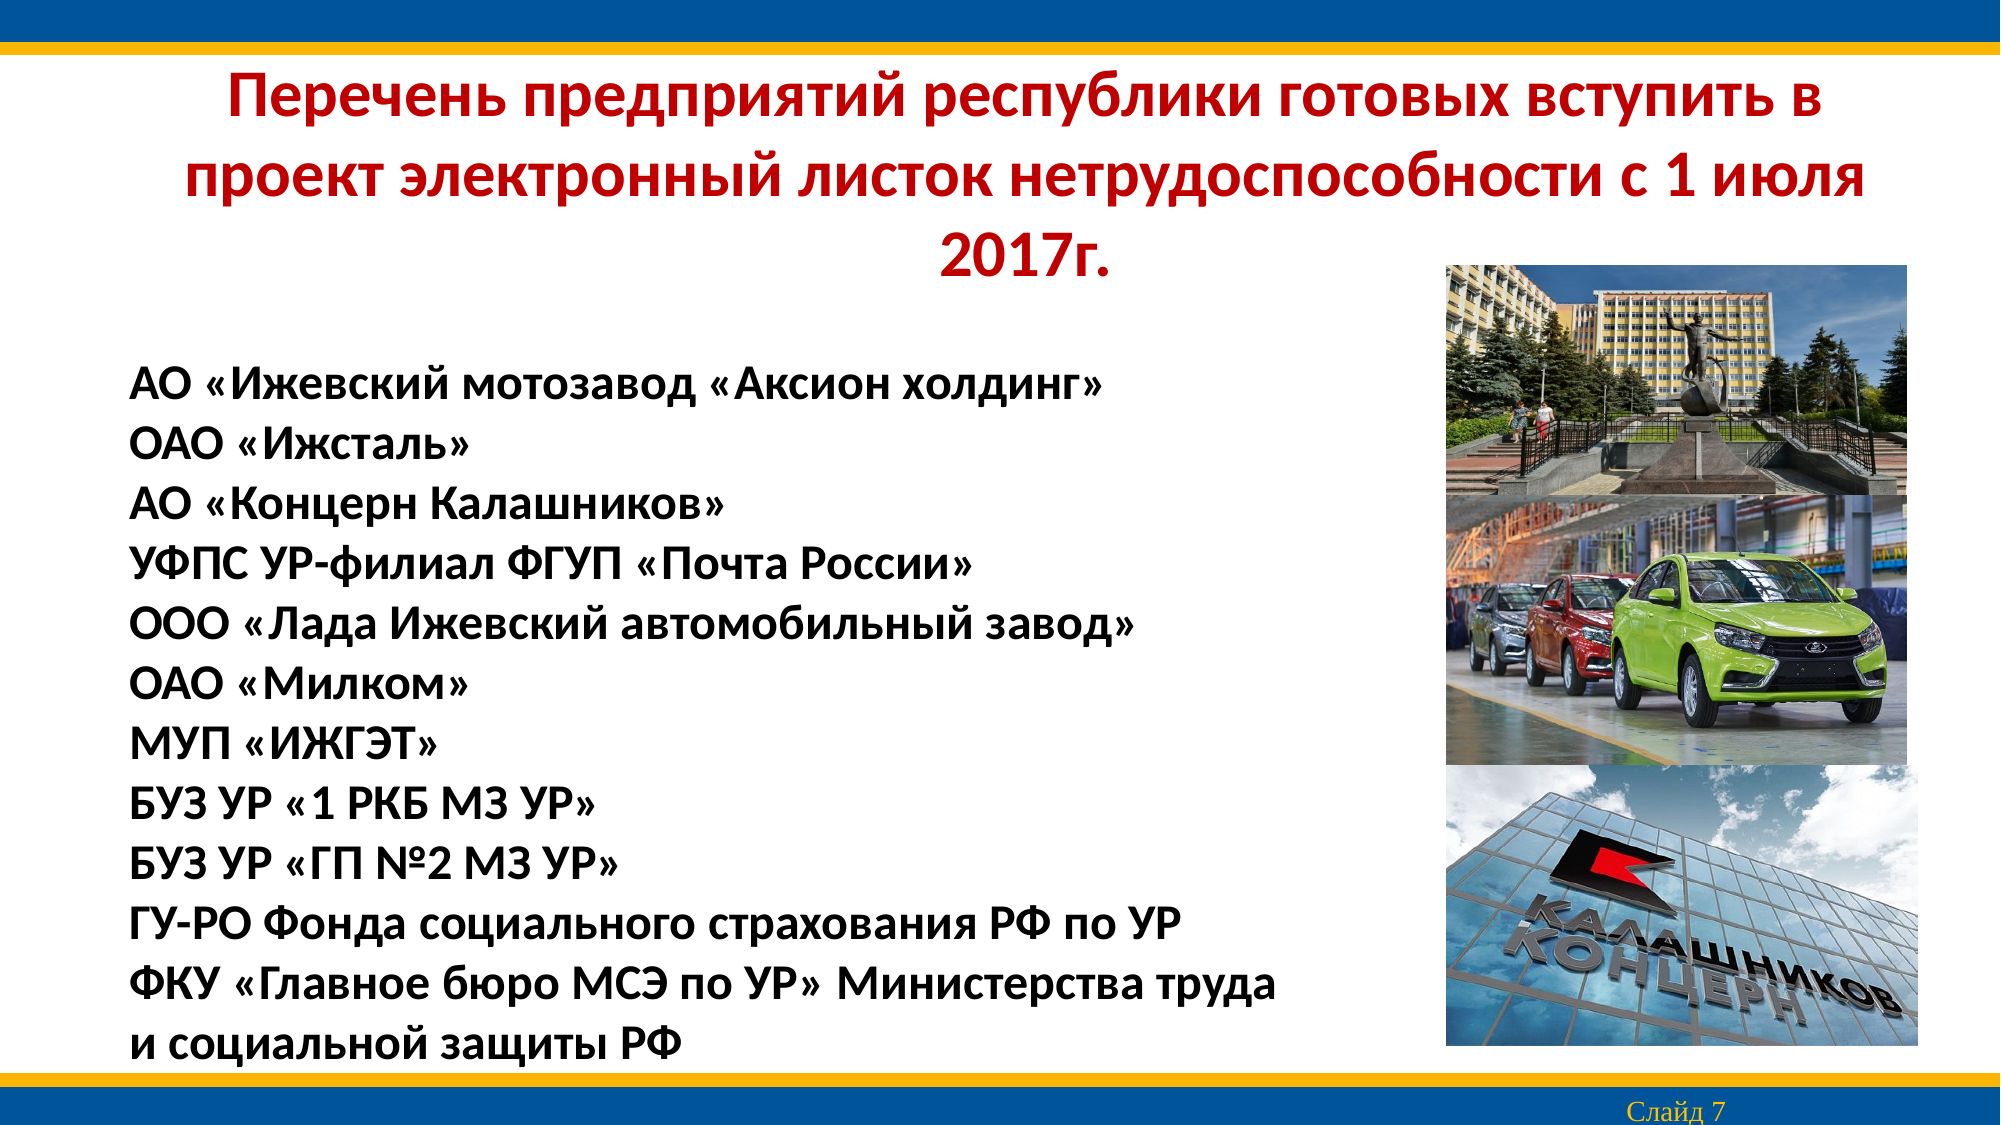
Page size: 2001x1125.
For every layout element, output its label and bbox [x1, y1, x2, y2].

text_box [0, 0, 2000, 1125]
picture [1446, 265, 1918, 1046]
